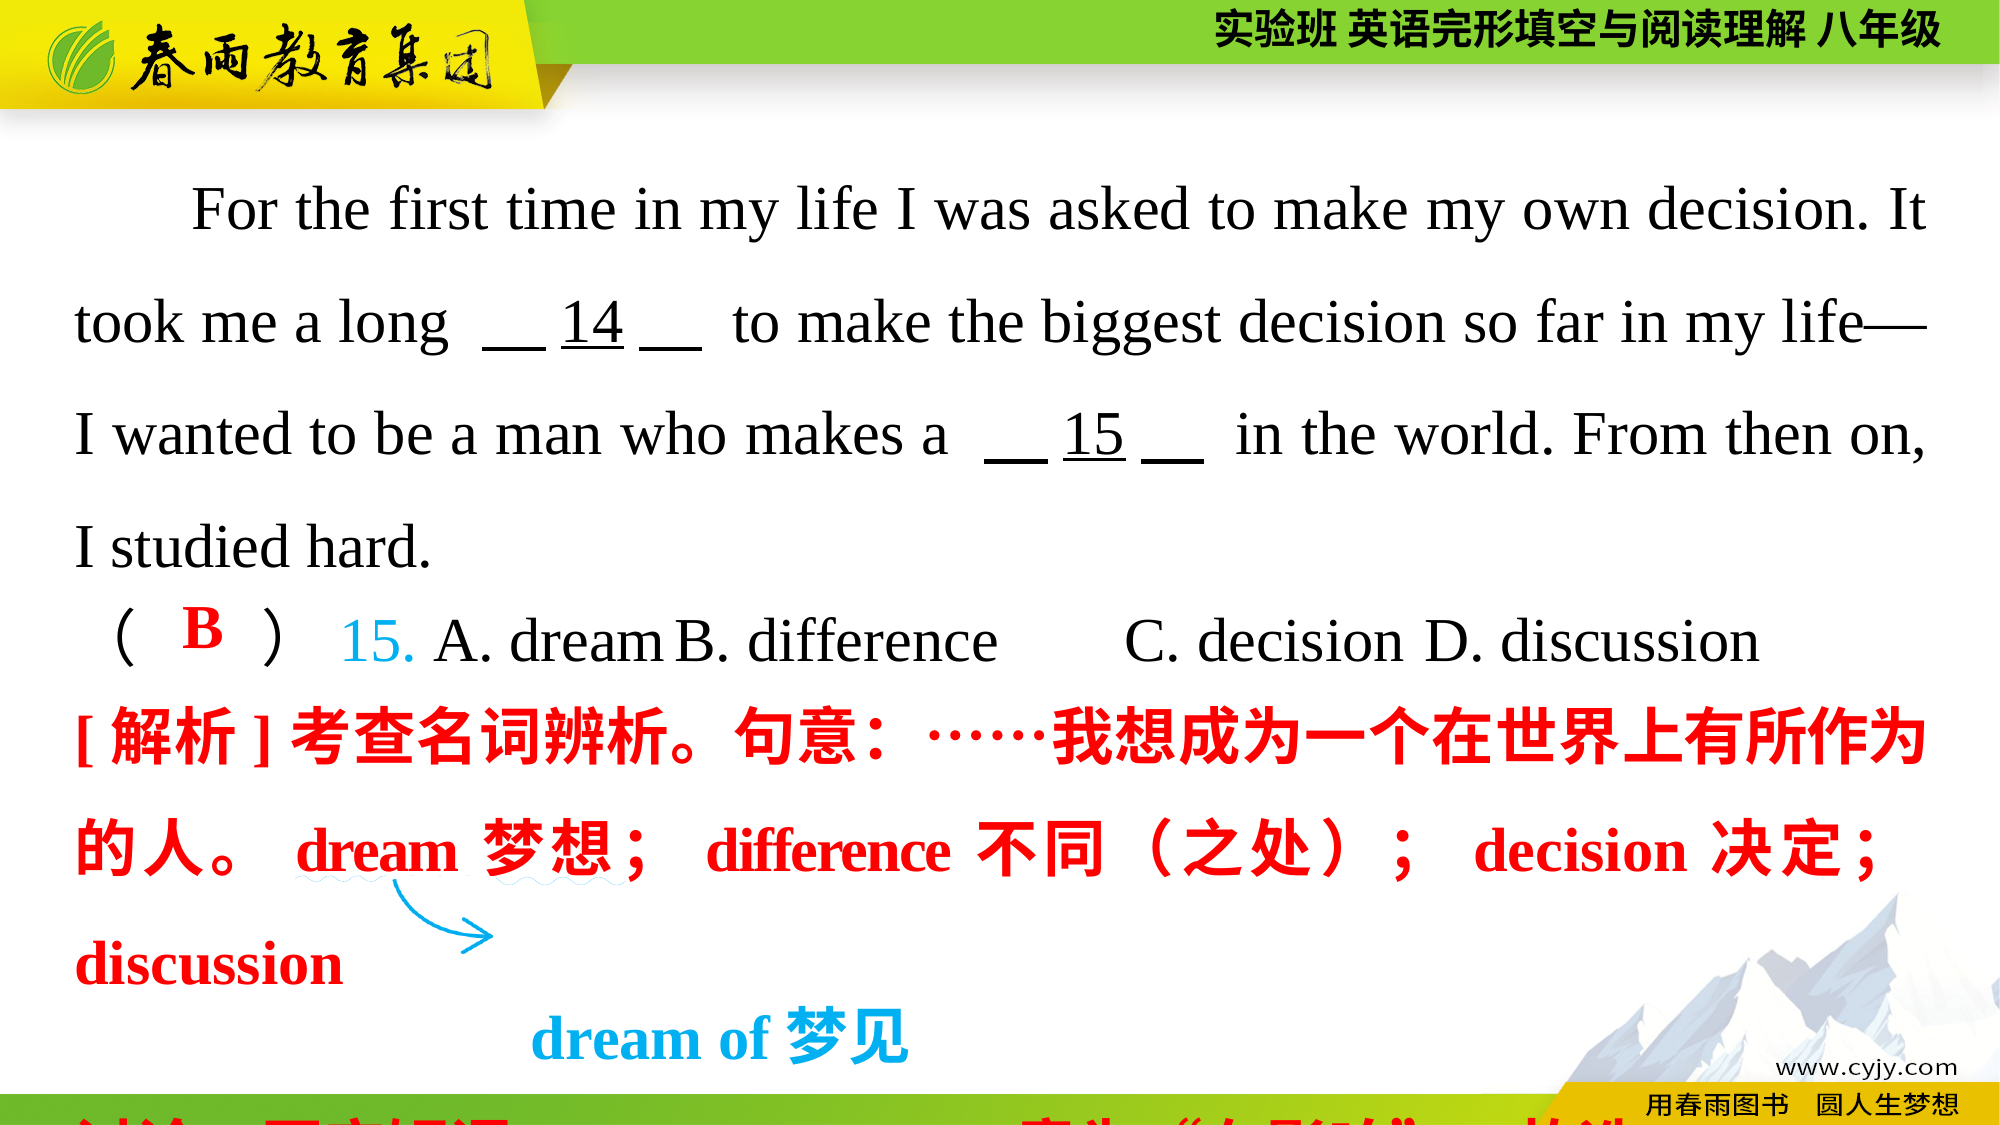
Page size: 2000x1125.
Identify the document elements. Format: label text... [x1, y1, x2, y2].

text_box B [167, 578, 240, 651]
picture [385, 876, 496, 956]
text_box （ ）15. A. dream B. difference C. decision D. discussion [59, 554, 1944, 651]
picture [0, 0, 2000, 1125]
text_box [解析]考查名词辨析。句意：……我想成为一个在世界上有所作为的人。dream梦想；difference不同（之处）；decision决定；discussion dream of梦见 讨论。固定短语make a difference意为“有影响”。故选B。 [59, 651, 1944, 1125]
list For the first time in my life I was asked to make my own decision. It took me a long 14 to make the biggest decision so far in my life—I wanted to be a man who makes a 15 in the world. From then on, I studied hard. [59, 122, 1944, 554]
